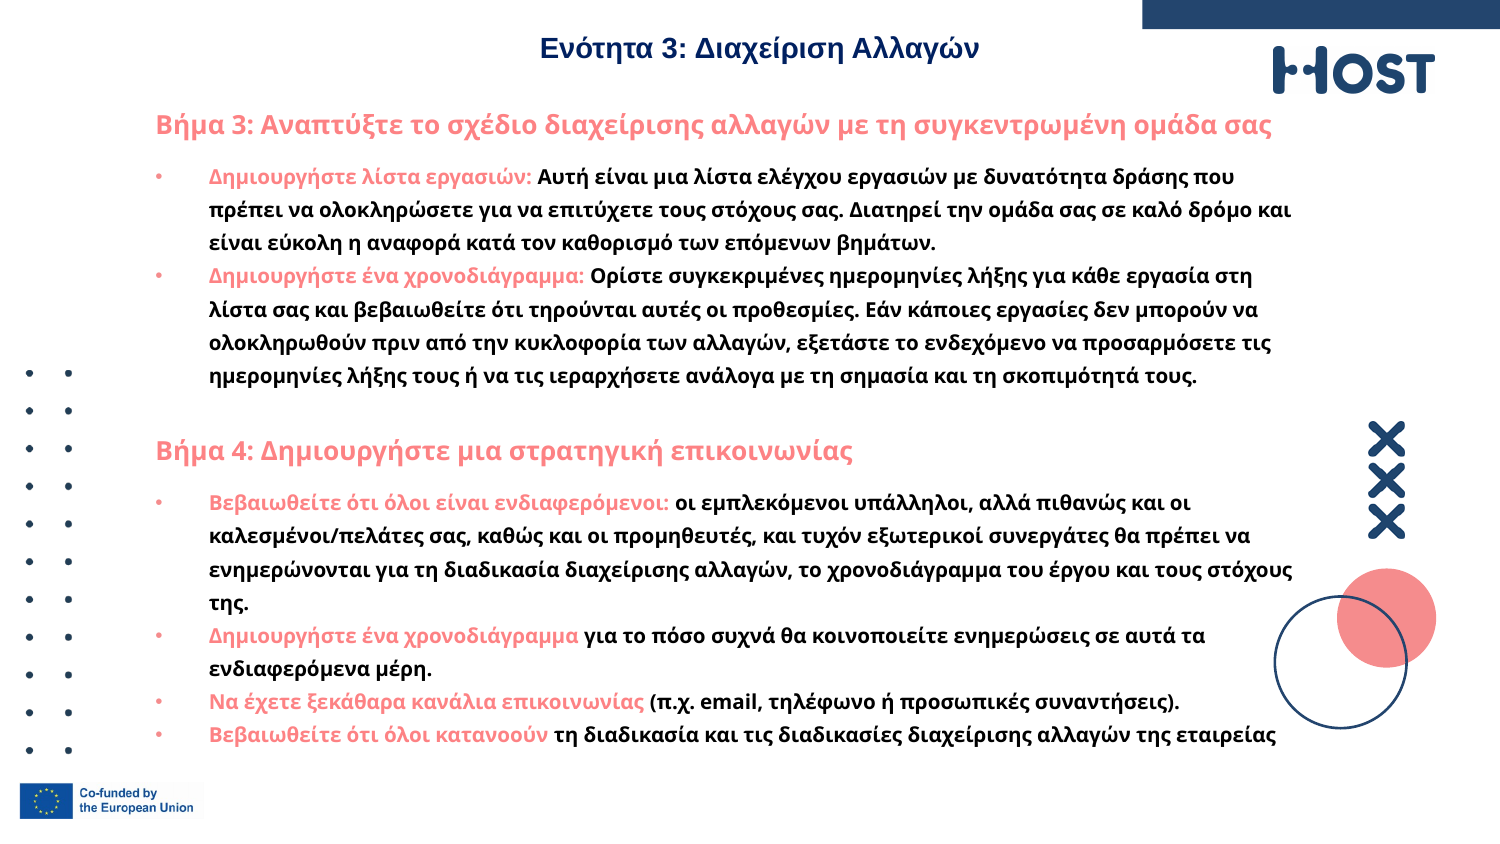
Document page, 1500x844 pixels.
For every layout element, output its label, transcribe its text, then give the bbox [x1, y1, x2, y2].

list Βήμα 3: Αναπτύξτε το σχέδιο διαχείρισης αλλαγών με τη συγκεντρωμένη ομάδα σας Δημιουργήστε λίστα εργασιών: Αυτή είναι μια λίστα ελέγχου εργασιών με δυνατότητα δράσης που πρέπει να ολοκληρώσετε για να επιτύχετε τους στόχους σας. Διατηρεί την ομάδα σας σε καλό δρόμο και είναι εύκολη η αναφορά κατά τον καθορισμό των επόμενων βημάτων. Δημιουργήστε ένα χρονοδιάγραμμα: Ορίστε συγκεκριμένες ημερομηνίες λήξης για κάθε εργασία στη λίστα σας και βεβαιωθείτε ότι τηρούνται αυτές οι προθεσμίες. Εάν κάποιες εργασίες δεν μπορούν να ολοκληρωθούν πριν από την κυκλοφορία των αλλαγών, εξετάστε το ενδεχόμενο να προσαρμόσετε τις ημερομηνίες λήξης τους ή να τις ιεραρχήσετε ανάλογα με τη σημασία και τη σκοπιμότητά τους. Βήμα 4: Δημιουργήστε μια στρατηγική επικοινωνίας Βεβαιωθείτε ότι όλοι είναι ενδιαφερόμενοι: οι εμπλεκόμενοι υπάλληλοι, αλλά πιθανώς και οι καλεσμένοι/πελάτες σας, καθώς και οι προμηθευτές, και τυχόν εξωτερικοί συνεργάτες θα πρέπει να ενημερώνονται για τη διαδικασία διαχείρισης αλλαγών, το χρονοδιάγραμμα του έργου και τους στόχους της. Δημιουργήστε ένα χρονοδιάγραμμα για το πόσο συχνά θα κοινοποιείτε ενημερώσεις σε αυτά τα ενδιαφερόμενα μέρη. Να έχετε ξεκάθαρα κανάλια επικοινωνίας (π.χ. email, τηλέφωνο ή προσωπικές συναντήσεις). Βεβαιωθείτε ότι όλοι κατανοούν τη διαδικασία και τις διαδικασίες διαχείρισης αλλαγών της εταιρείας [140, 88, 1317, 812]
picture [0, 370, 204, 820]
text_box Ενότητα 3: Διαχείριση Αλλαγών [525, 10, 996, 73]
picture [1368, 421, 1405, 539]
picture [1273, 46, 1435, 94]
